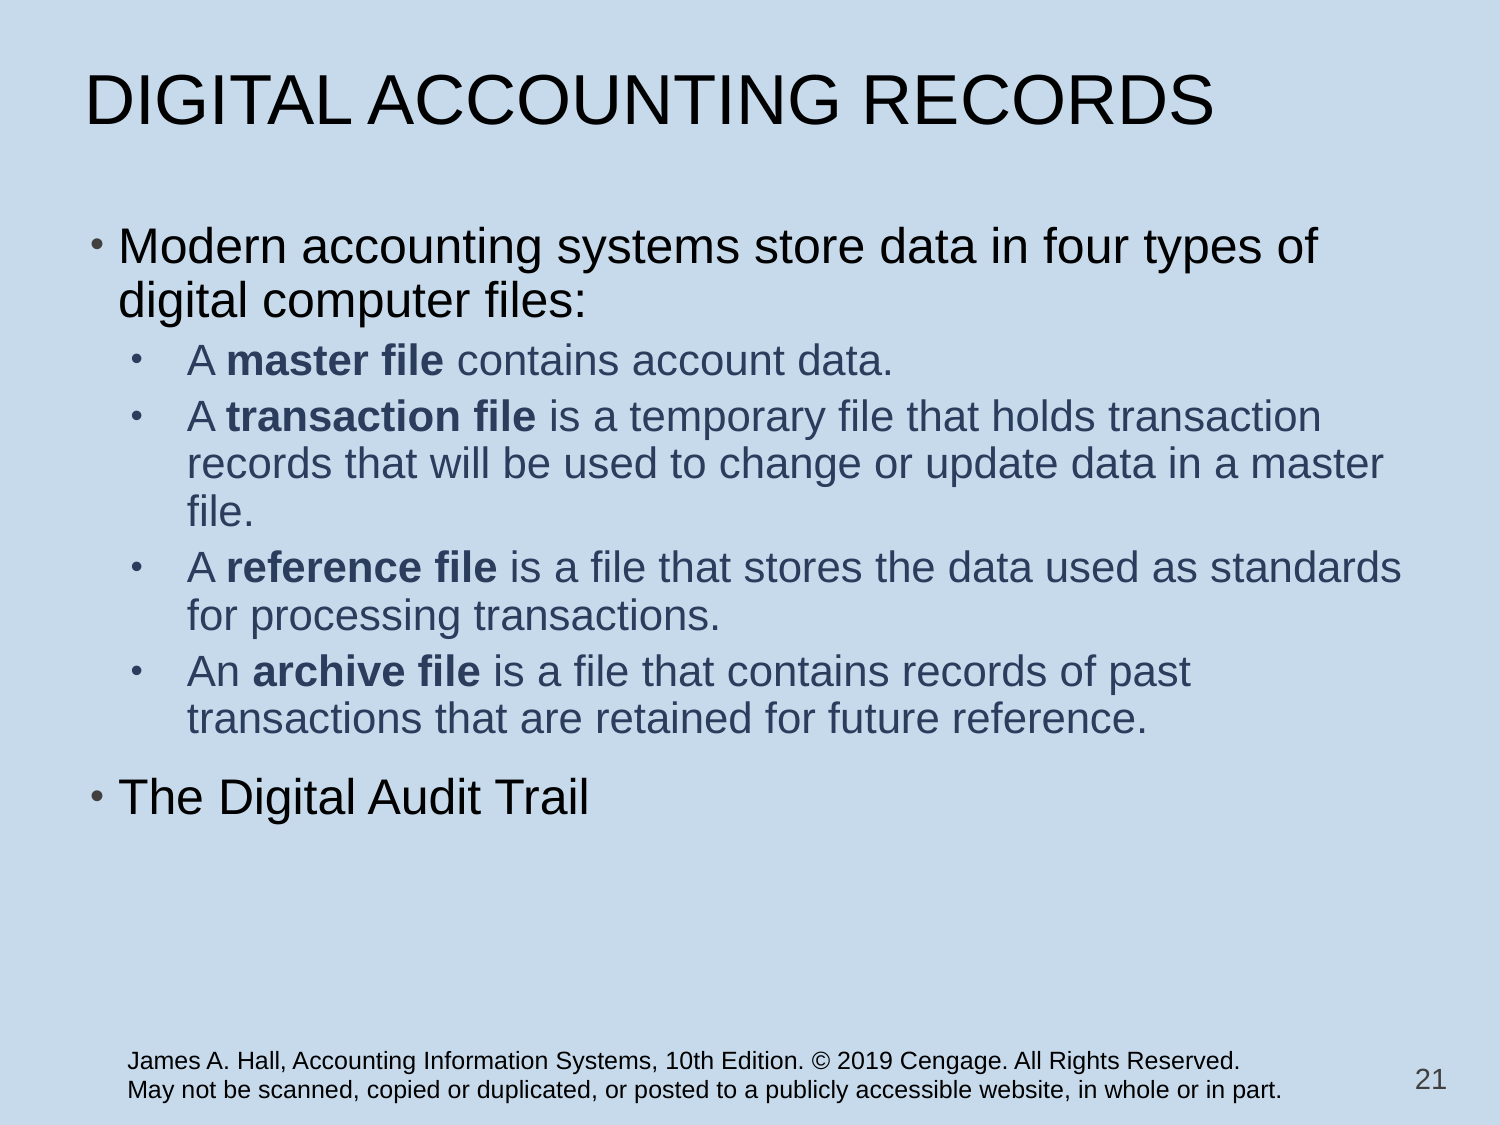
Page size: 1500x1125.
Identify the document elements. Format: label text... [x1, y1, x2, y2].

title DIGITAL ACCOUNTING RECORDS [69, 62, 1420, 188]
list Modern accounting systems store data in four types of digital computer files: A master file contains account data. A transaction file is a temporary file that holds transaction records that will be used to change or update data in a master file. A reference file is a file that stores the data used as standards for processing transactions. An archive file is a file that contains records of past transactions that are retained for future reference. The Digital Audit Trail [75, 212, 1426, 1000]
slide_number 21 [1400, 1052, 1488, 1113]
